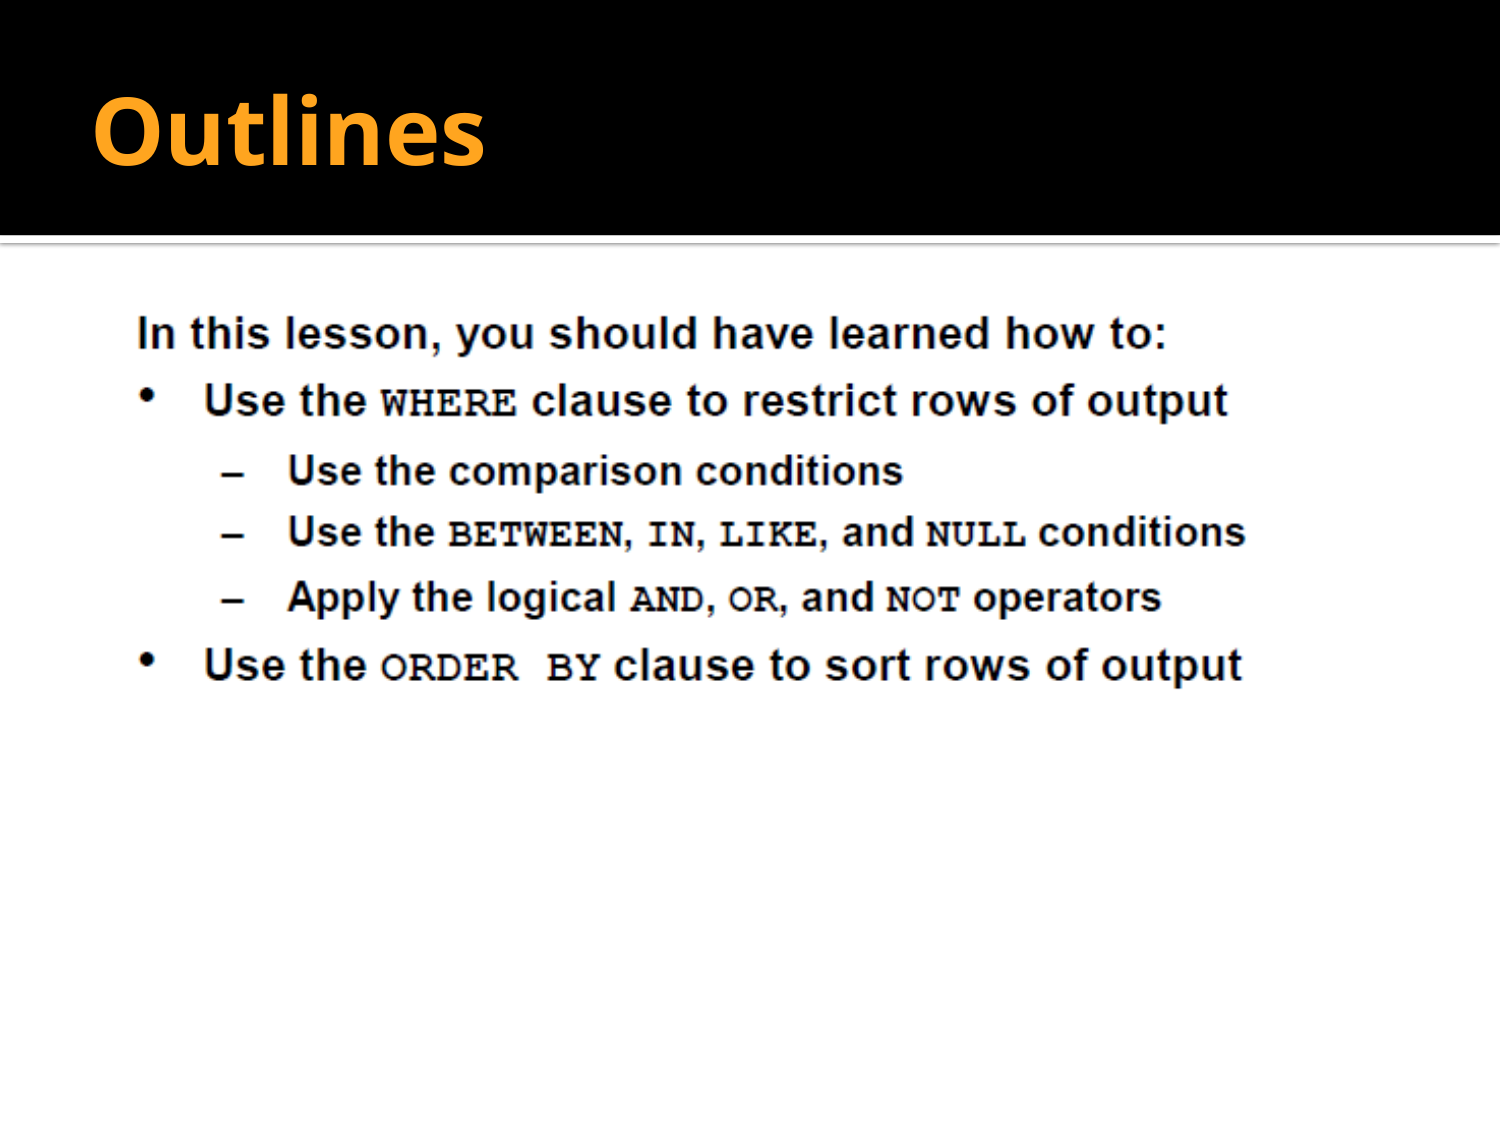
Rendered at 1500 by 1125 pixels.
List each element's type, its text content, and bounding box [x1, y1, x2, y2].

title Outlines [75, 25, 1425, 231]
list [60, 262, 1425, 700]
